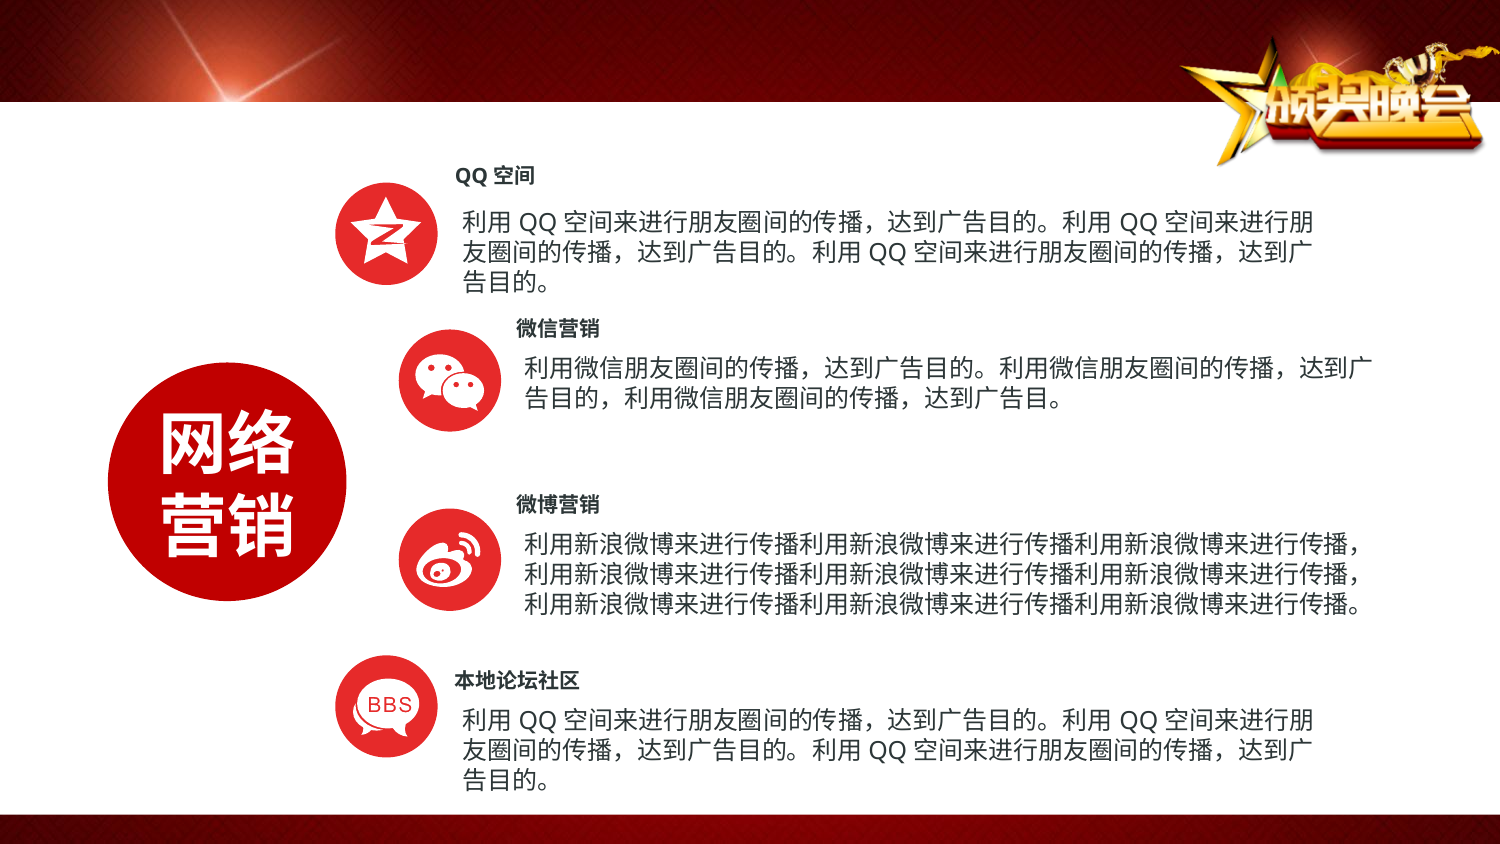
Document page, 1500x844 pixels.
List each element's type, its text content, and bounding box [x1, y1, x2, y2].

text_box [335, 182, 438, 285]
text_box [107, 362, 347, 602]
picture [0, 0, 1500, 169]
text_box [335, 655, 438, 758]
text_box 微博营销 [502, 483, 748, 524]
text_box 利用新浪微博来进行传播利用新浪微博来进行传播利用新浪微博来进行传播，利用新浪微博来进行传播利用新浪微博来进行传播利用新浪微博来进行传播，利用新浪微博来进行传播利用新浪微博来进行传播利用新浪微博来进行传播。 [509, 521, 1415, 627]
text_box 微信营销 [502, 307, 748, 348]
text_box 利用QQ空间来进行朋友圈间的传播，达到广告目的。利用QQ空间来进行朋友圈间的传播，达到广告目的。利用QQ空间来进行朋友圈间的传播，达到广告目的。 [447, 697, 1352, 803]
text_box 本地论坛社区 [440, 659, 686, 700]
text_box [398, 329, 502, 432]
text_box 利用微信朋友圈间的传播，达到广告目的。利用微信朋友圈间的传播，达到广告目的，利用微信朋友圈间的传播，达到广告目。 [509, 345, 1415, 420]
picture [0, 815, 1500, 844]
text_box QQ空间 [440, 155, 686, 195]
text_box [398, 508, 502, 611]
text_box 利用QQ空间来进行朋友圈间的传播，达到广告目的。利用QQ空间来进行朋友圈间的传播，达到广告目的。利用QQ空间来进行朋友圈间的传播，达到广告目的。 [447, 199, 1352, 304]
